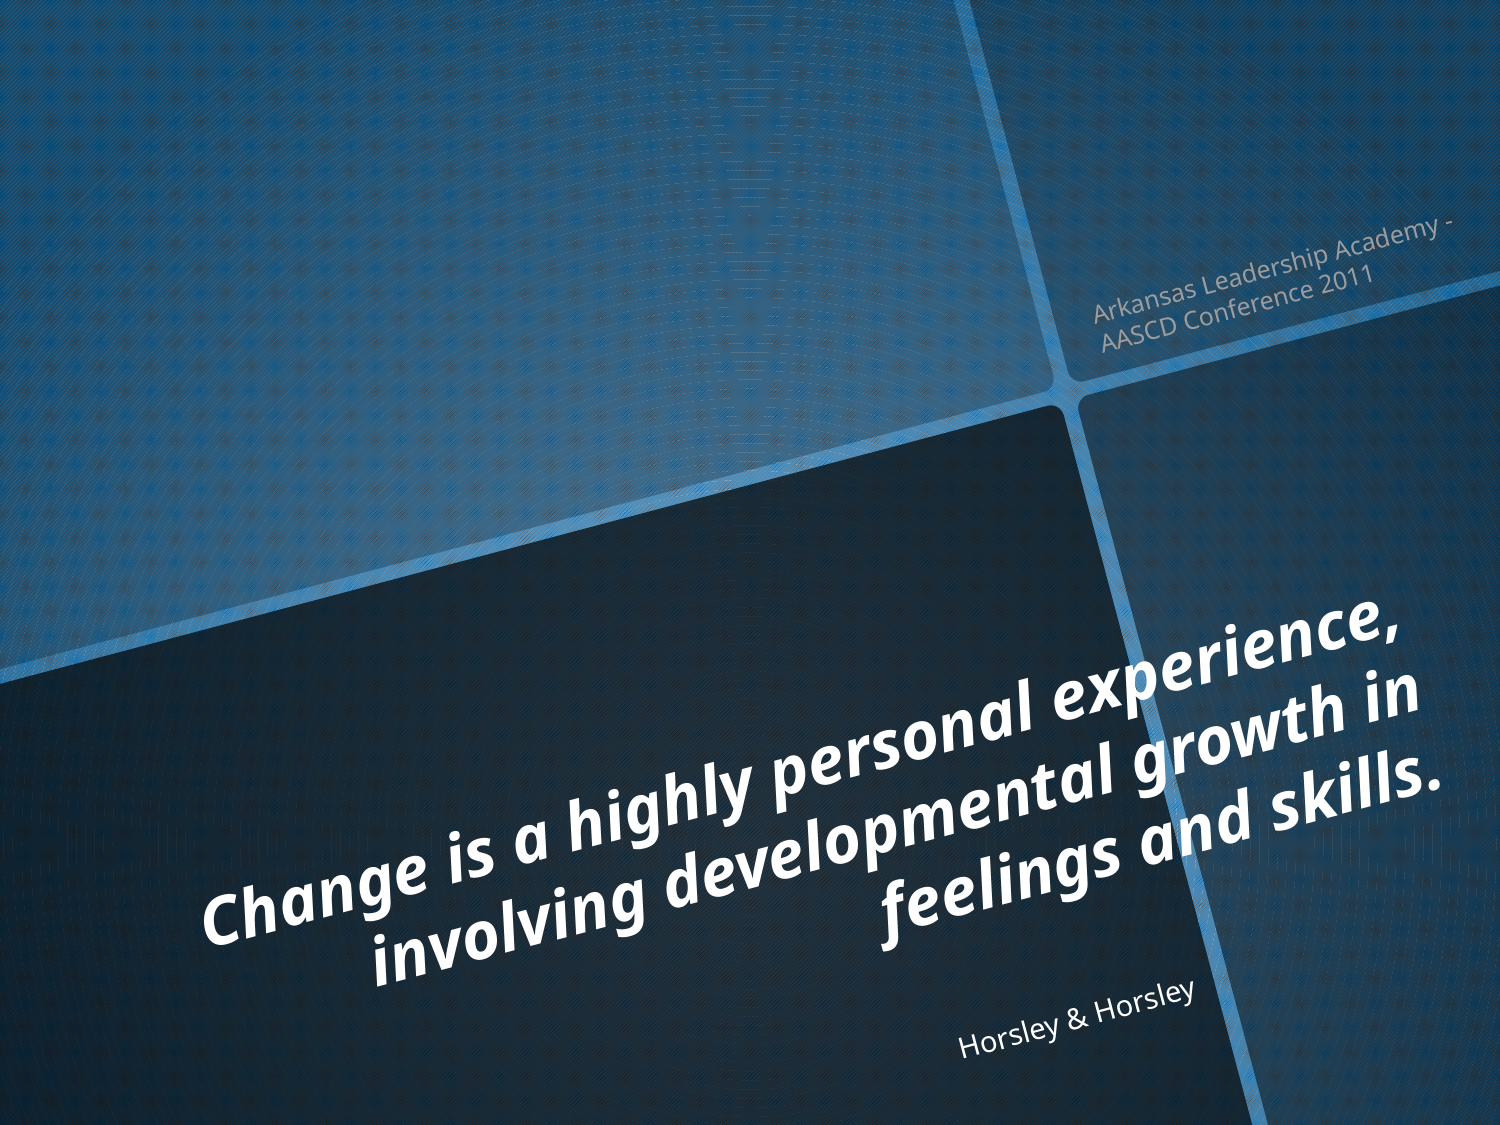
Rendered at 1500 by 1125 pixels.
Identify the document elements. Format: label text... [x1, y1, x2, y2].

title Change is a highly personal experience, involving developmental growth in feelings and skills. [112, 546, 1468, 1125]
footer Arkansas Leadership Academy - AASCD Conference 2011 [1073, 199, 1480, 362]
subtitle Horsley & Horsley [937, 950, 1245, 1083]
